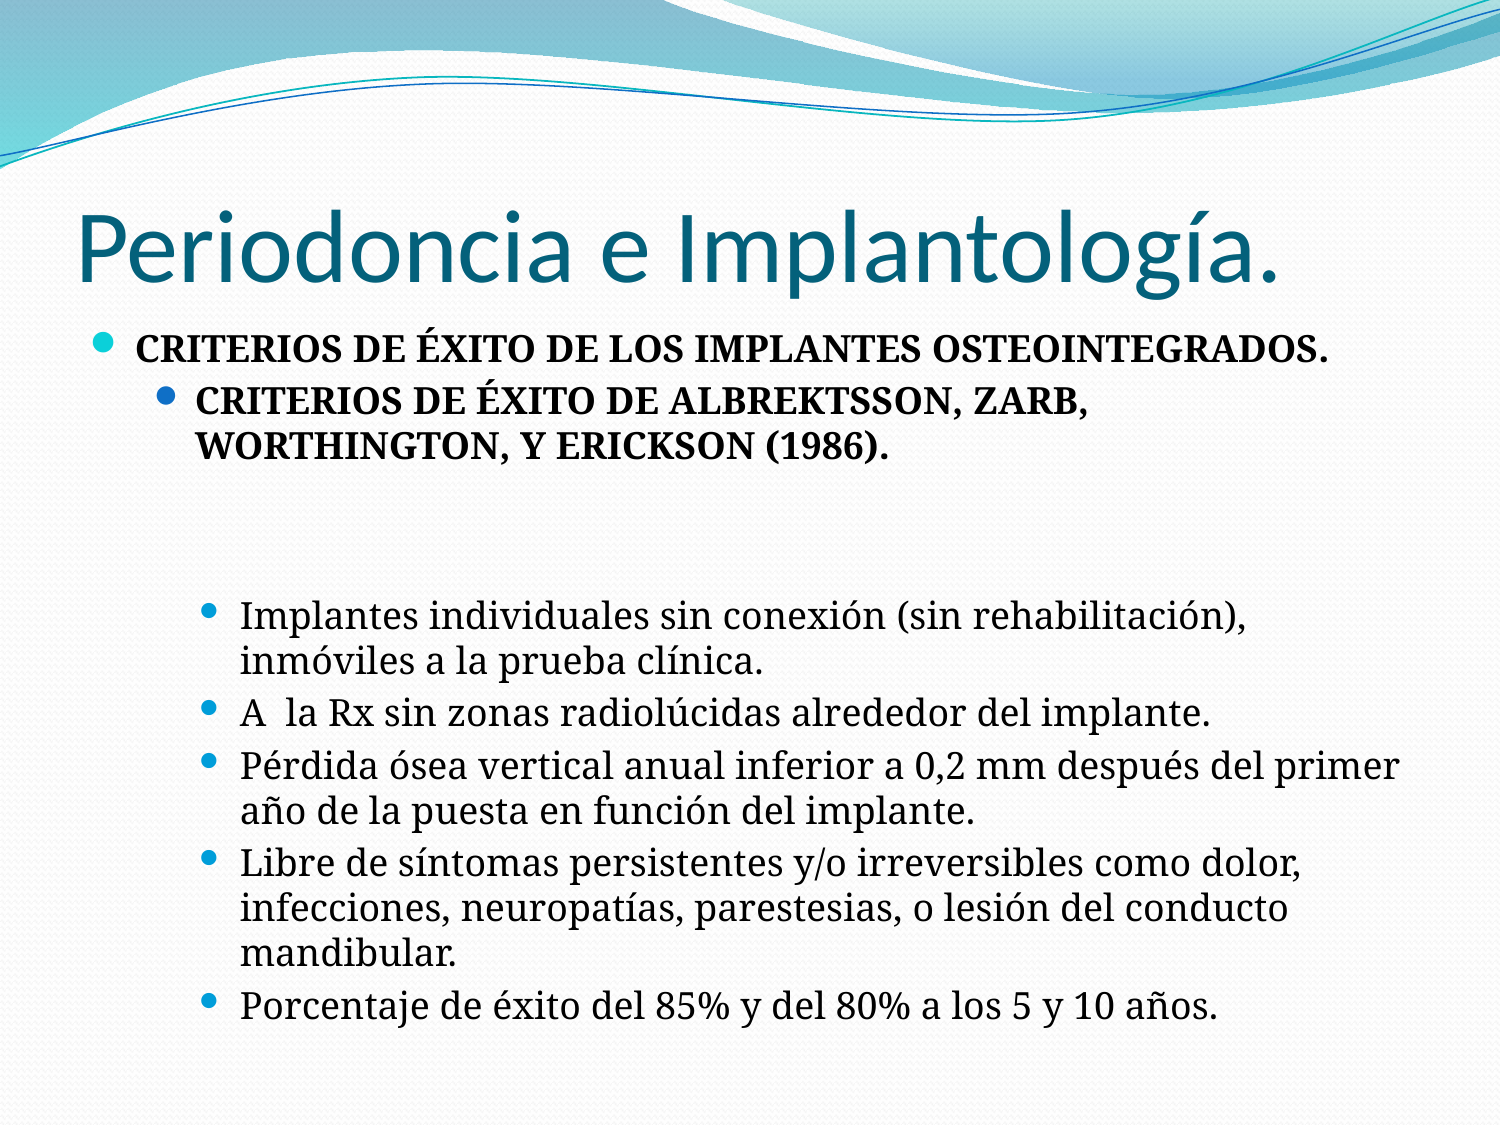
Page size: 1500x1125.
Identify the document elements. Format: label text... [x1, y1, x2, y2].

list CRITERIOS DE ÉXITO DE LOS IMPLANTES OSTEOINTEGRADOS. CRITERIOS DE ÉXITO DE ALBREKTSSON, ZARB, WORTHINGTON, Y ERICKSON (1986). Implantes individuales sin conexión (sin rehabilitación), inmóviles a la prueba clínica. A la Rx sin zonas radiolúcidas alrededor del implante. Pérdida ósea vertical anual inferior a 0,2 mm después del primer año de la puesta en función del implante. Libre de síntomas persistentes y/o irreversibles como dolor, infecciones, neuropatías, parestesias, o lesión del conducto mandibular. Porcentaje de éxito del 85% y del 80% a los 5 y 10 años. [75, 317, 1425, 1038]
title Periodoncia e Implantología. [75, 115, 1425, 303]
